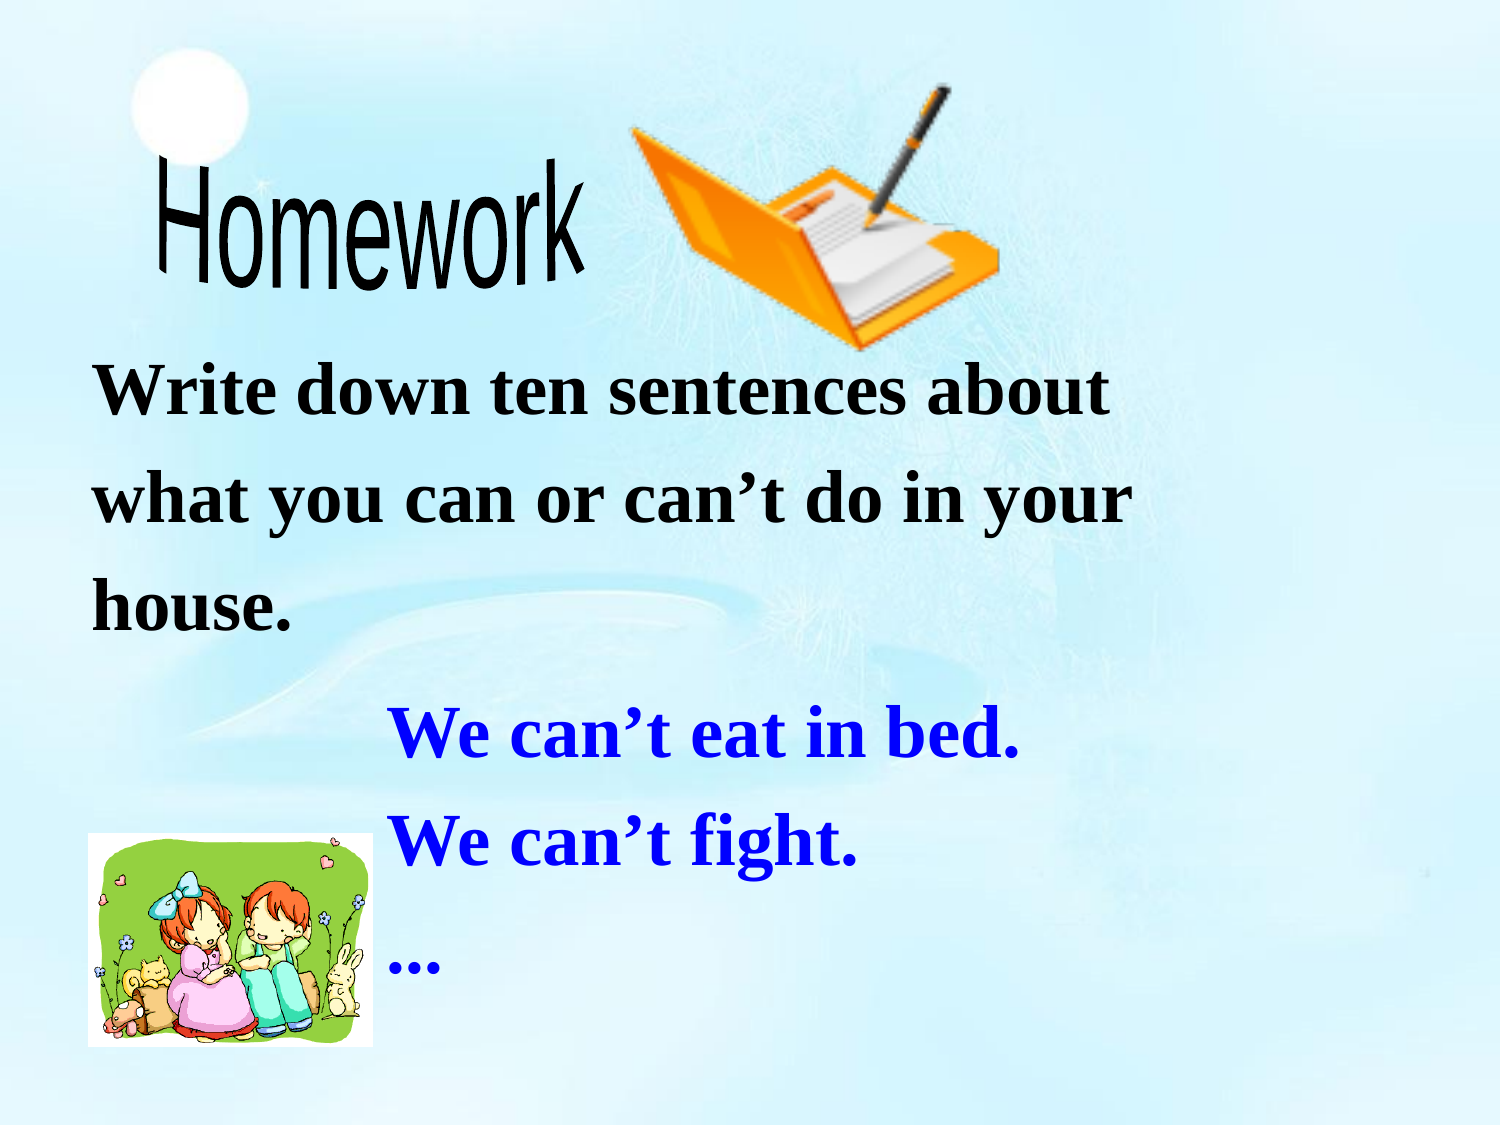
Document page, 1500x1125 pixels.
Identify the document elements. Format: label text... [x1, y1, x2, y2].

picture [0, 0, 1500, 1125]
text_box We can’t eat in bed. We can’t fight. ... [372, 656, 1117, 988]
text_box Write down ten sentences about what you can or can’t do in your house. [76, 314, 1211, 669]
